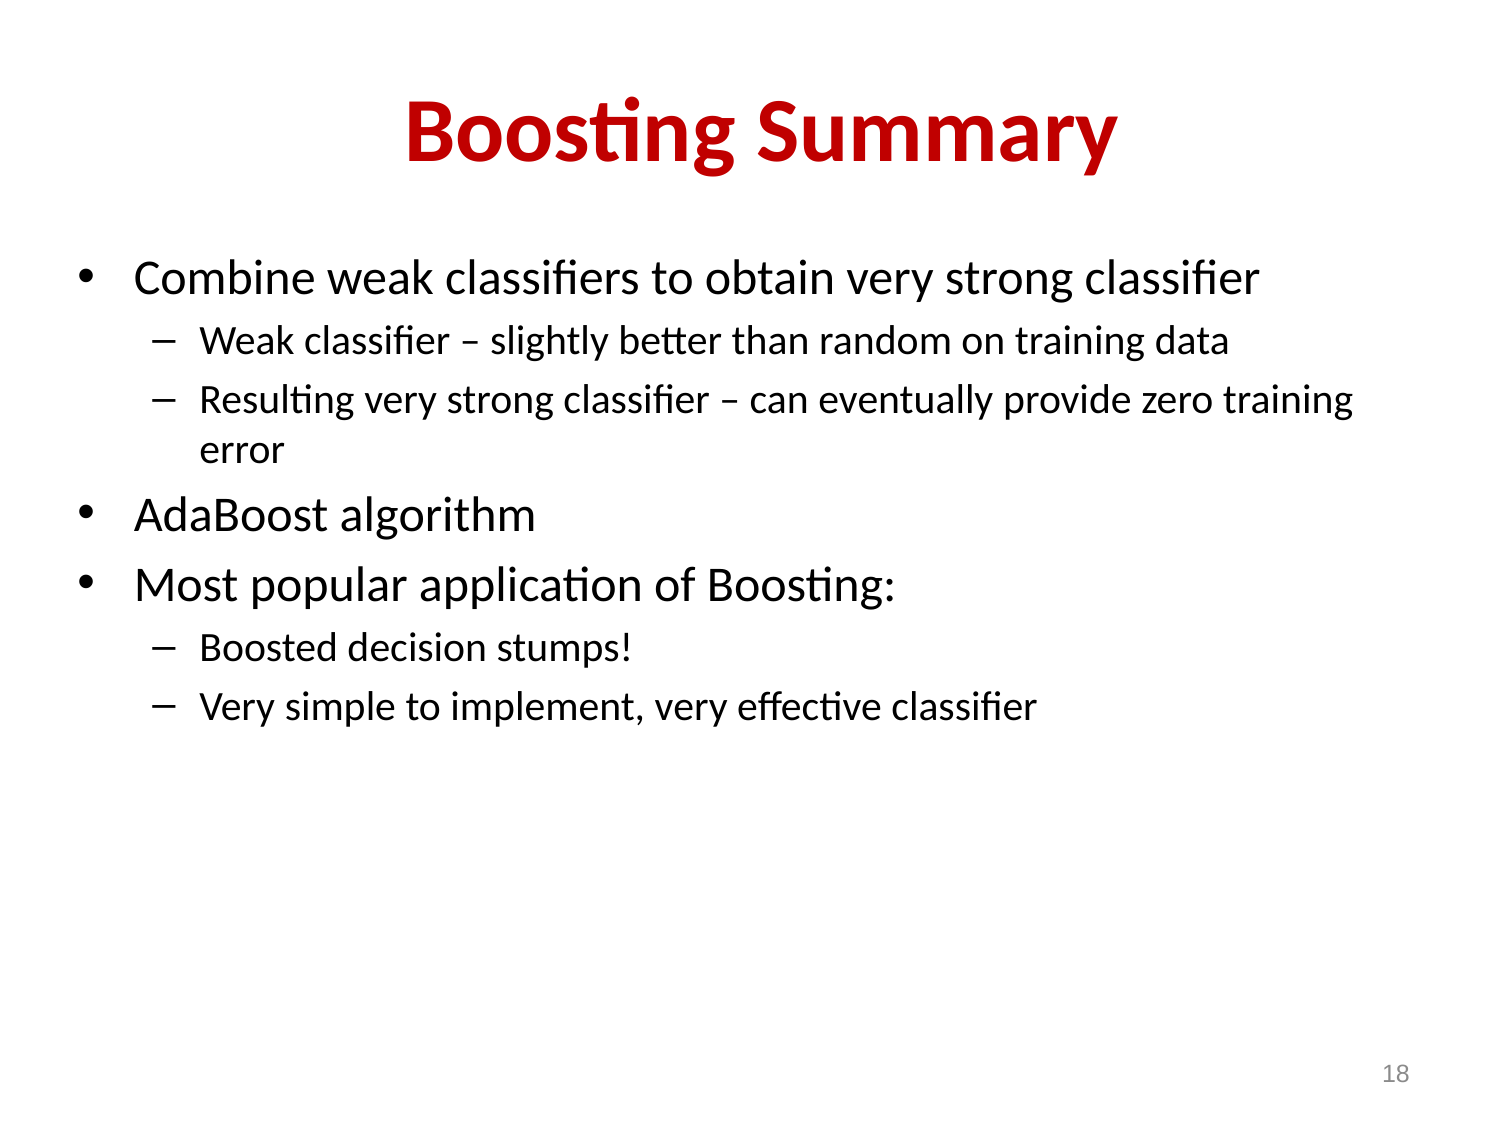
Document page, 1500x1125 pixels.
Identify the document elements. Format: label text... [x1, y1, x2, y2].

slide_number 18 [1074, 1042, 1425, 1103]
title Boosting Summary [0, 12, 1500, 238]
list Combine weak classifiers to obtain very strong classifier Weak classifier – slightly better than random on training data Resulting very strong classifier – can eventually provide zero training error AdaBoost algorithm Most popular application of Boosting: Boosted decision stumps! Very simple to implement, very effective classifier [62, 237, 1450, 1100]
